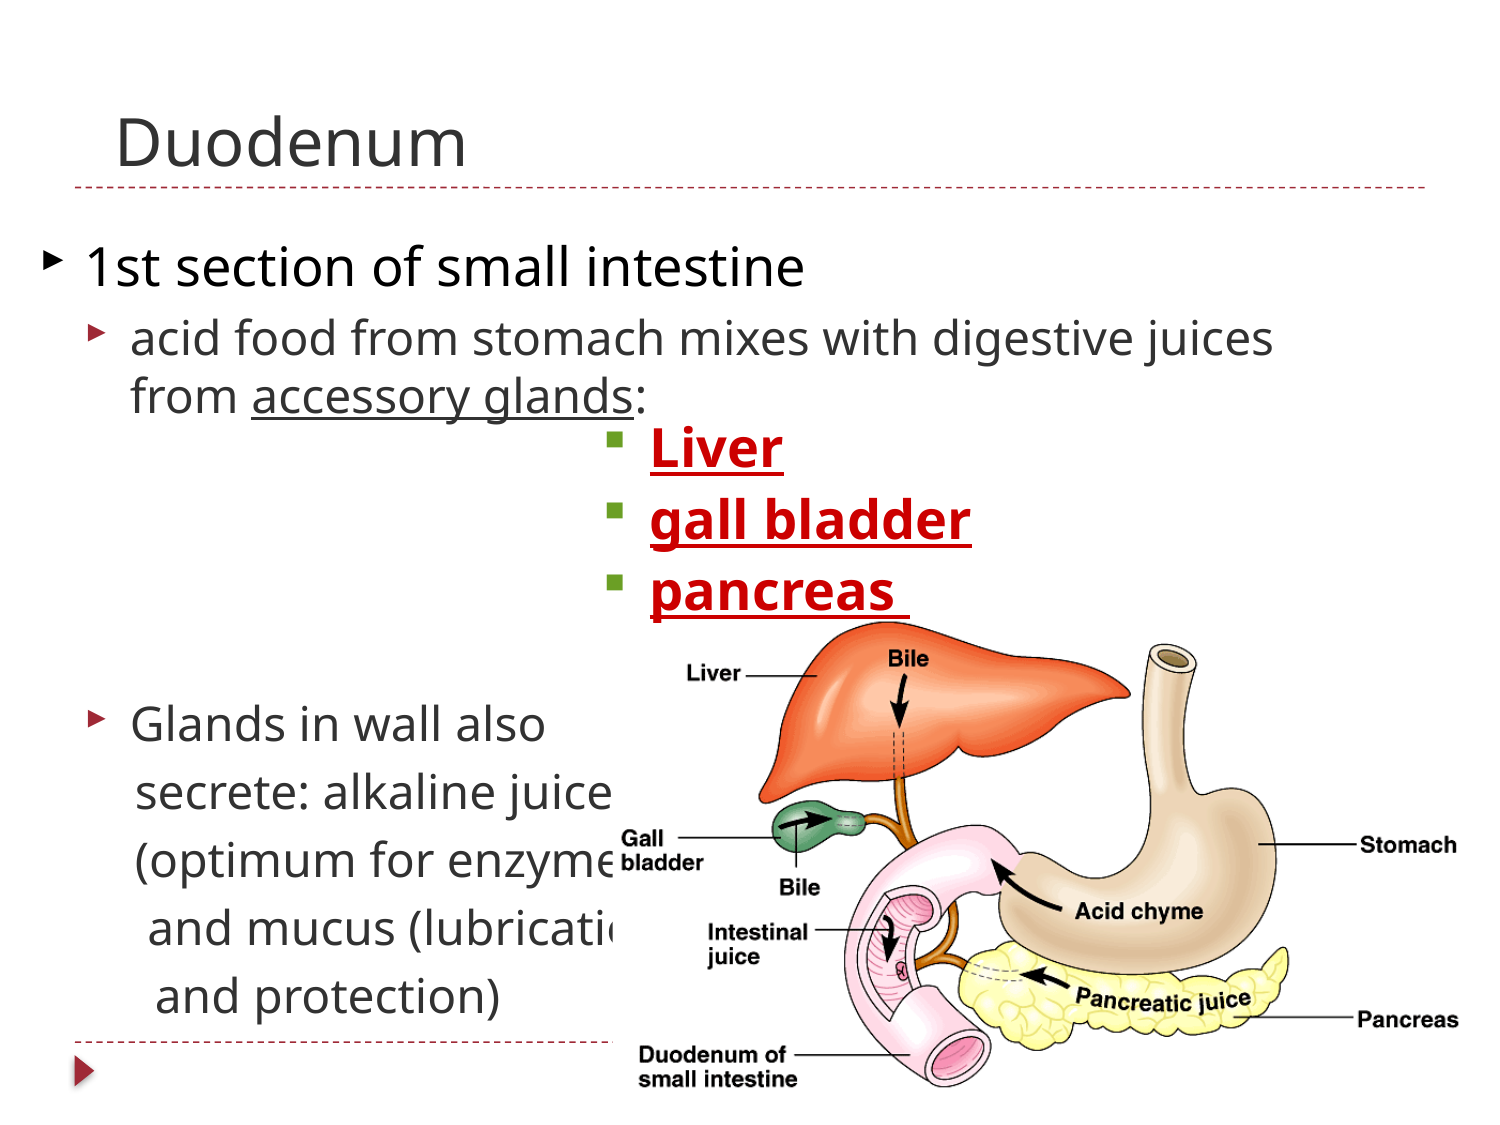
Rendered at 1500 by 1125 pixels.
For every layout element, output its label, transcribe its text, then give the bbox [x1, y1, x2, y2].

text_box Liver gall bladder pancreas [587, 399, 1088, 650]
list 1st section of small intestine acid food from stomach mixes with digestive juices from accessory glands: Glands in wall also secrete: alkaline juice (optimum for enzymes) and mucus (lubrication and protection) [24, 224, 1388, 1000]
picture [612, 612, 1468, 1090]
title Duodenum [99, 24, 1375, 188]
